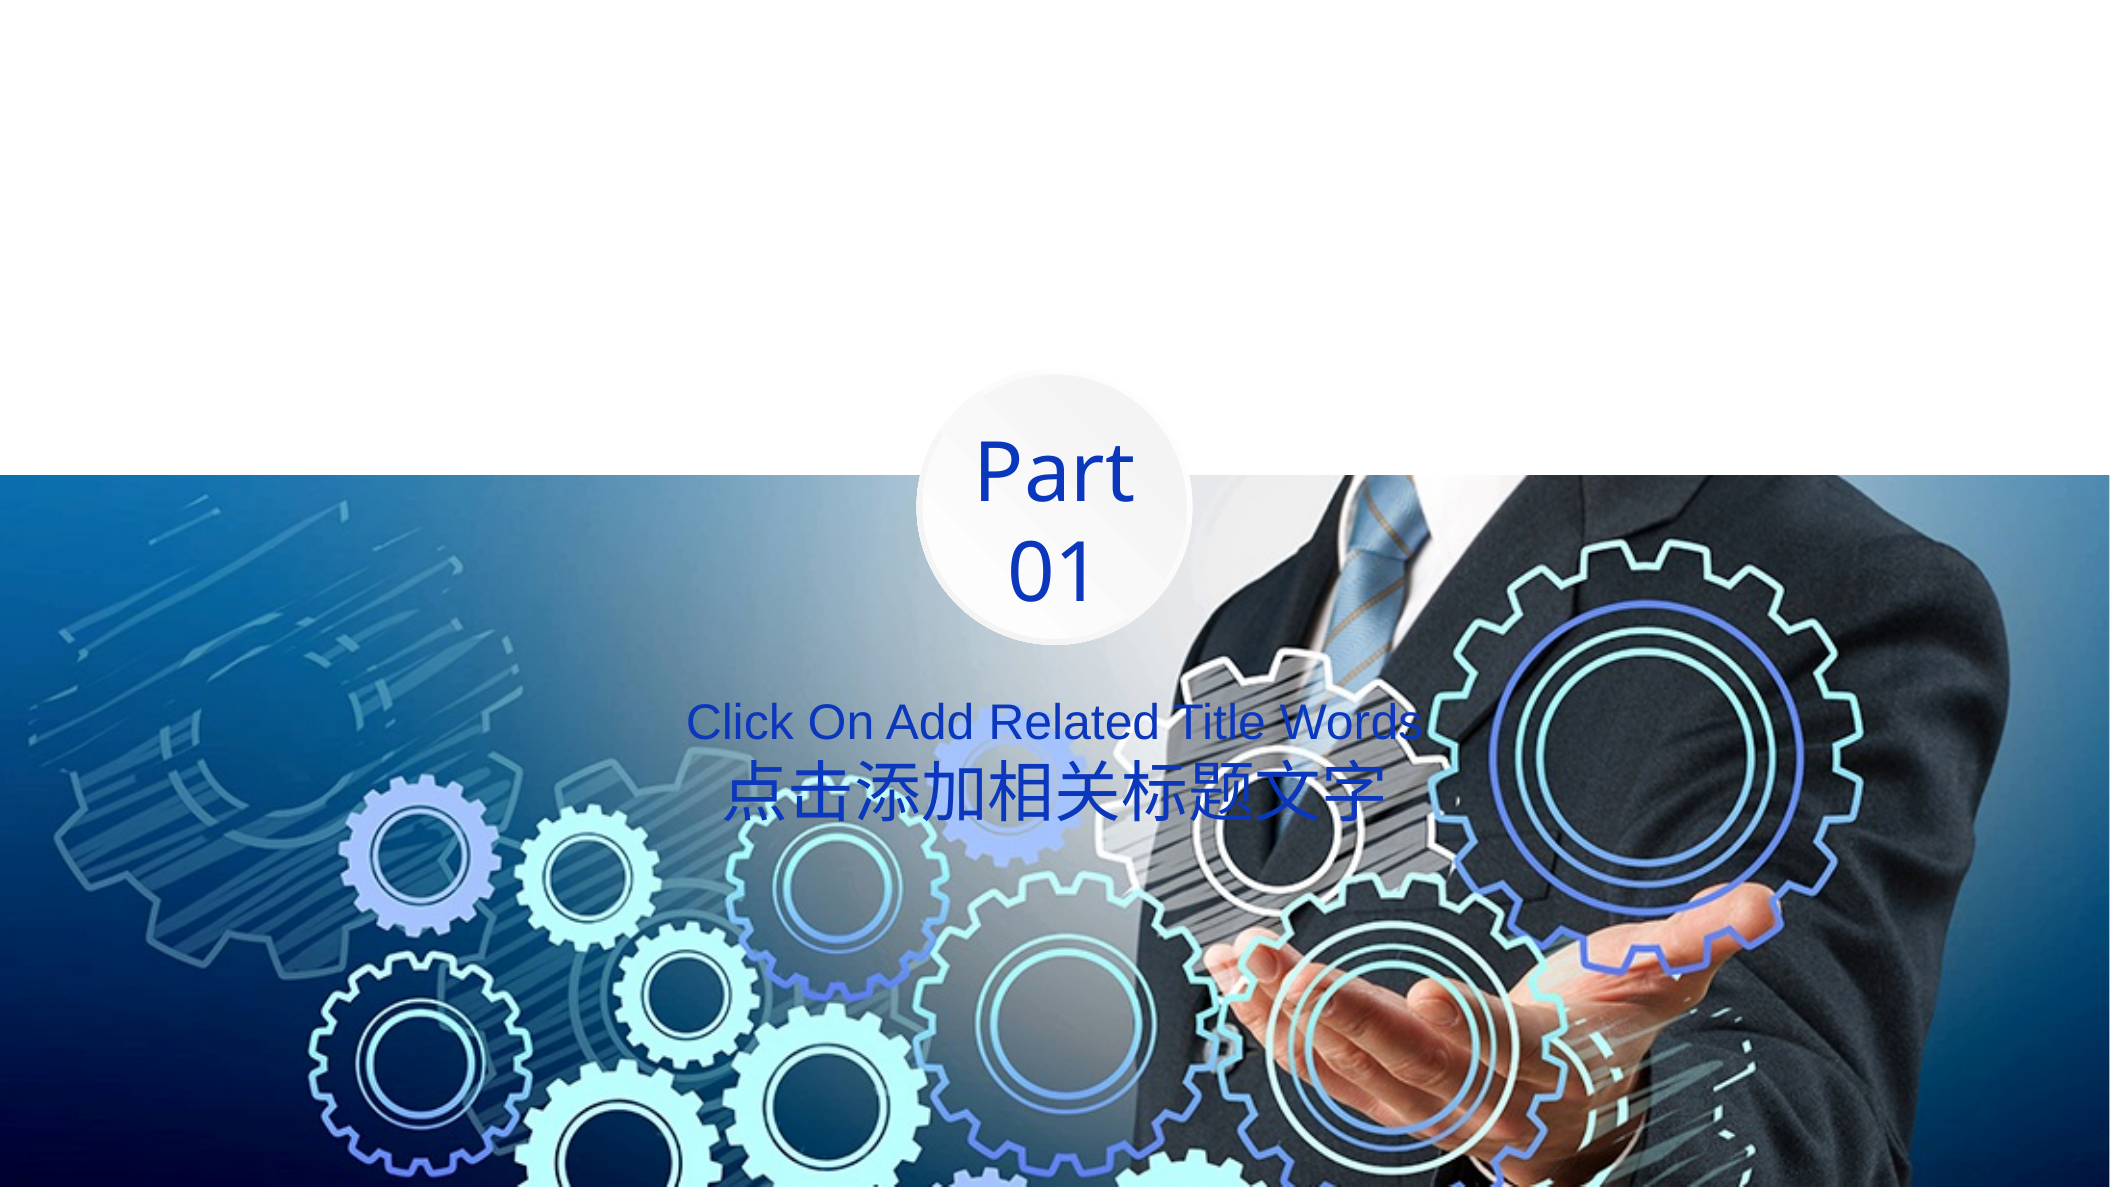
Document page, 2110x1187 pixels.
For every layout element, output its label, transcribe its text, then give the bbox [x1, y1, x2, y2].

text_box [0, 474, 2110, 1187]
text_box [916, 368, 1193, 645]
text_box Click On Add Related Title Words 点击添加相关标题文字 [631, 682, 1479, 837]
